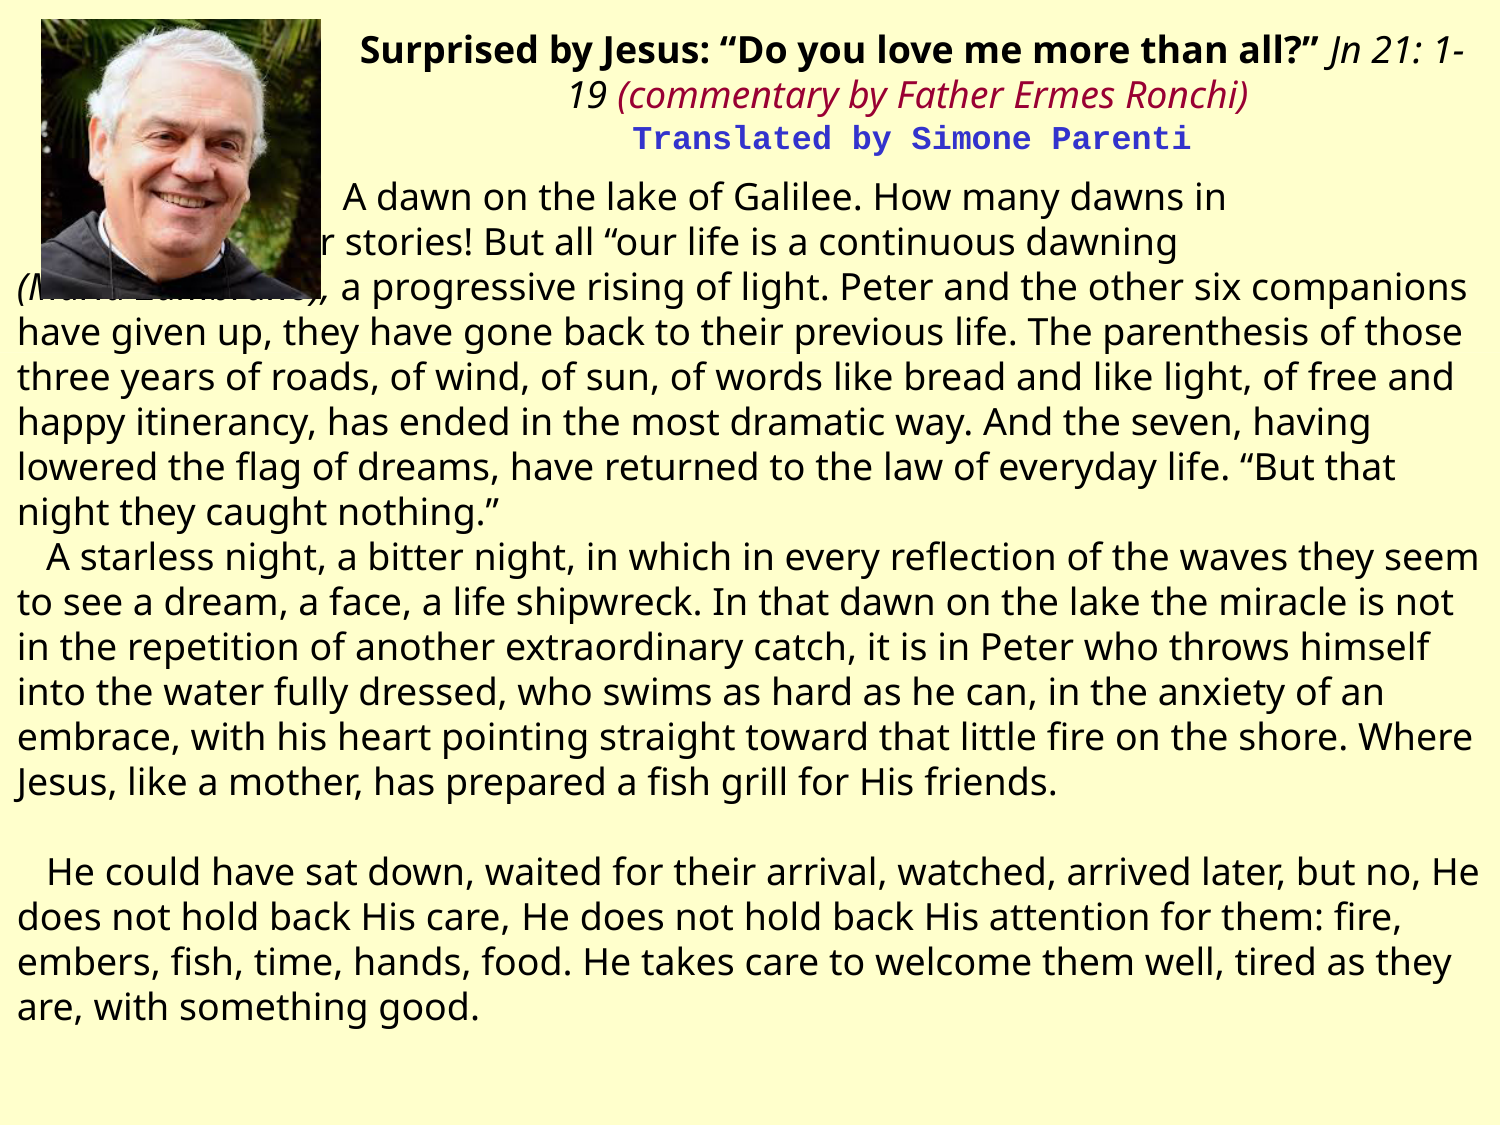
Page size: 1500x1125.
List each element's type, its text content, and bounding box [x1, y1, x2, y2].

picture [41, 19, 321, 299]
text_box Surprised by Jesus: “Do you love me more than all?” Jn 21: 1-19 (commentary by Father Ermes Ronchi) Translated by Simone Parenti [324, 19, 1500, 164]
text_box A dawn on the lake of Galilee. How many dawns in Easter stories! But all “our life is a continuous dawning (Maria Zambrano), a progressive rising of light. Peter and the other six companions have given up, they have gone back to their previous life. The parenthesis of those three years of roads, of wind, of sun, of words like bread and like light, of free and happy itinerancy, has ended in the most dramatic way. And the seven, having lowered the flag of dreams, have returned to the law of everyday life. “But that night they caught nothing.” A starless night, a bitter night, in which in every reflection of the waves they seem to see a dream, a face, a life shipwreck. In that dawn on the lake the miracle is not in the repetition of another extraordinary catch, it is in Peter who throws himself into the water fully dressed, who swims as hard as he can, in the anxiety of an embrace, with his heart pointing straight toward that little fire on the shore. Where Jesus, like a mother, has prepared a fish grill for His friends. He could have sat down, waited for their arrival, watched, arrived later, but no, He does not hold back His care, He does not hold back His attention for them: fire, embers, fish, time, hands, food. He takes care to welcome them well, tired as they are, with something good. [2, 165, 1500, 1036]
